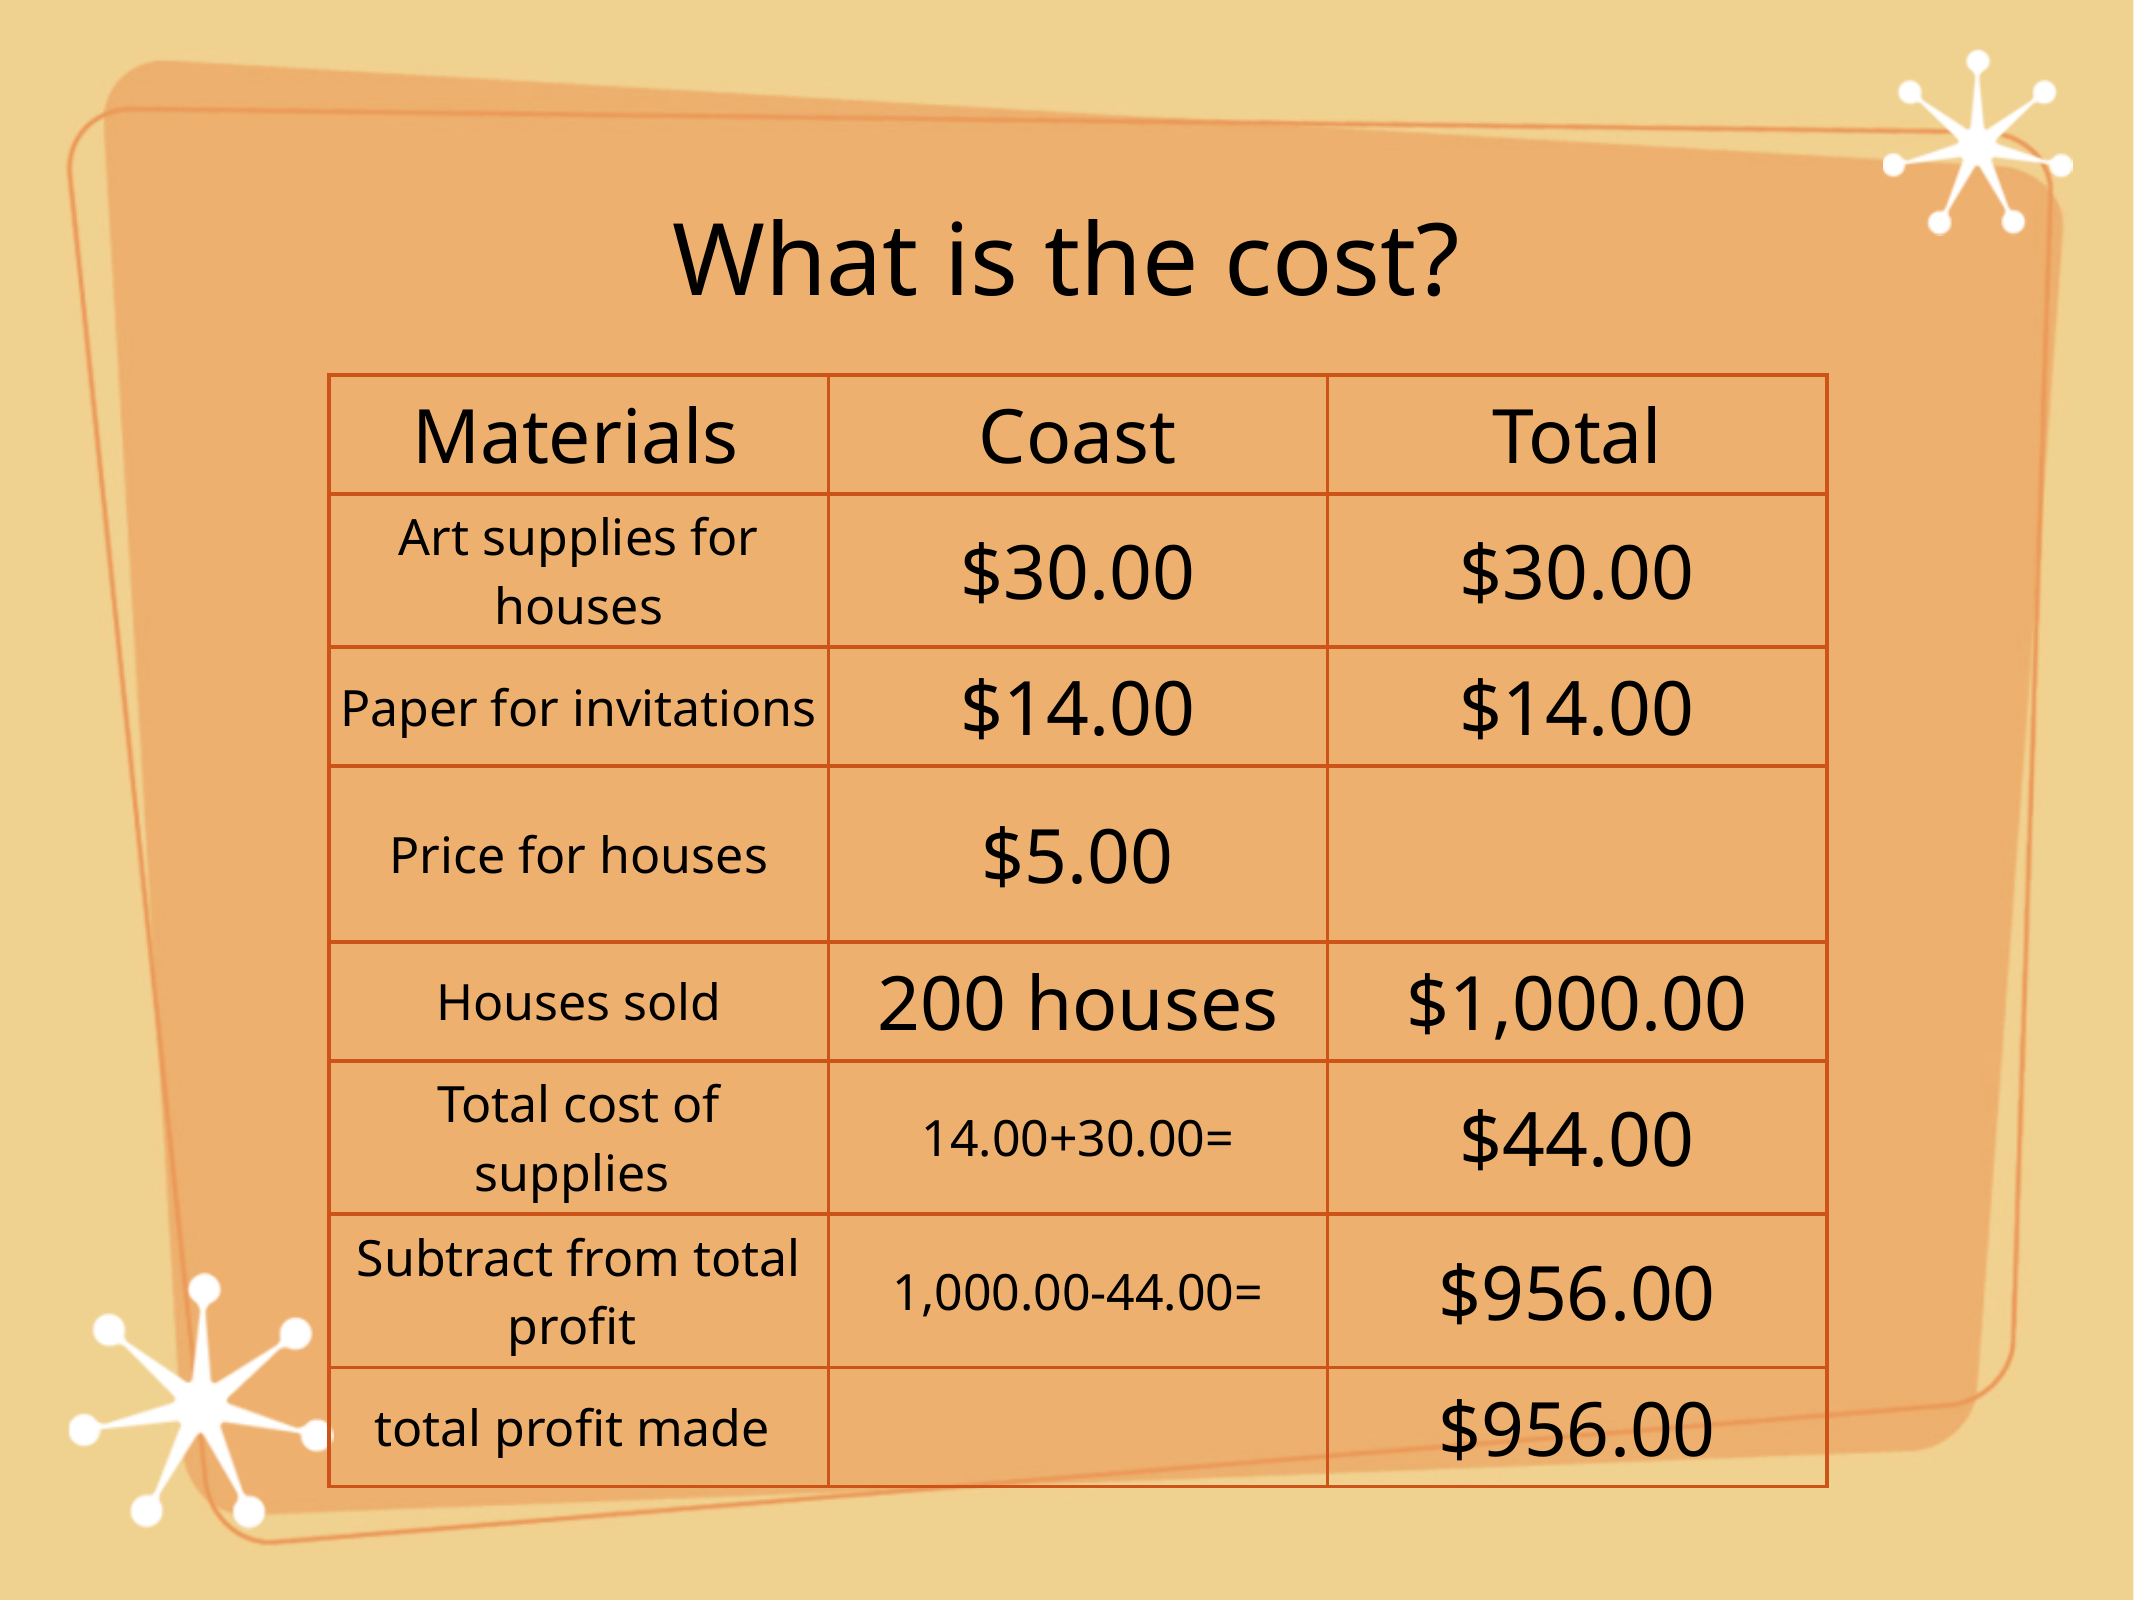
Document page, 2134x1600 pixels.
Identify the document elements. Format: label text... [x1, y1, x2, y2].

table_header Coast [830, 377, 1326, 492]
table_cell Price for houses [331, 768, 827, 940]
table_cell $44.00 [1329, 1063, 1825, 1212]
table_header Total [1329, 377, 1825, 492]
table_header Materials [331, 377, 827, 492]
table_cell $956.00 [1329, 1216, 1825, 1366]
table_cell Total cost of supplies [331, 1063, 827, 1212]
table_cell 1,000.00-44.00= [830, 1216, 1326, 1366]
table_cell total profit made [331, 1369, 827, 1485]
table_cell [830, 1369, 1326, 1485]
picture [0, 0, 2134, 1600]
table_cell $956.00 [1329, 1369, 1825, 1485]
table_cell Paper for invitations [331, 649, 827, 764]
table_cell [1329, 768, 1825, 940]
table_cell $14.00 [1329, 649, 1825, 764]
table_cell Houses sold [331, 944, 827, 1059]
title What is the cost? [307, 130, 1826, 380]
table_cell 200 houses [830, 944, 1326, 1059]
table_cell $30.00 [830, 496, 1326, 645]
table_cell 14.00+30.00= [830, 1063, 1326, 1212]
table_cell $1,000.00 [1329, 944, 1825, 1059]
table_cell Art supplies for houses [331, 496, 827, 645]
table_cell $14.00 [830, 649, 1326, 764]
table_cell Subtract from total profit [331, 1216, 827, 1366]
table_cell $5.00 [830, 768, 1326, 940]
table_cell $30.00 [1329, 496, 1825, 645]
